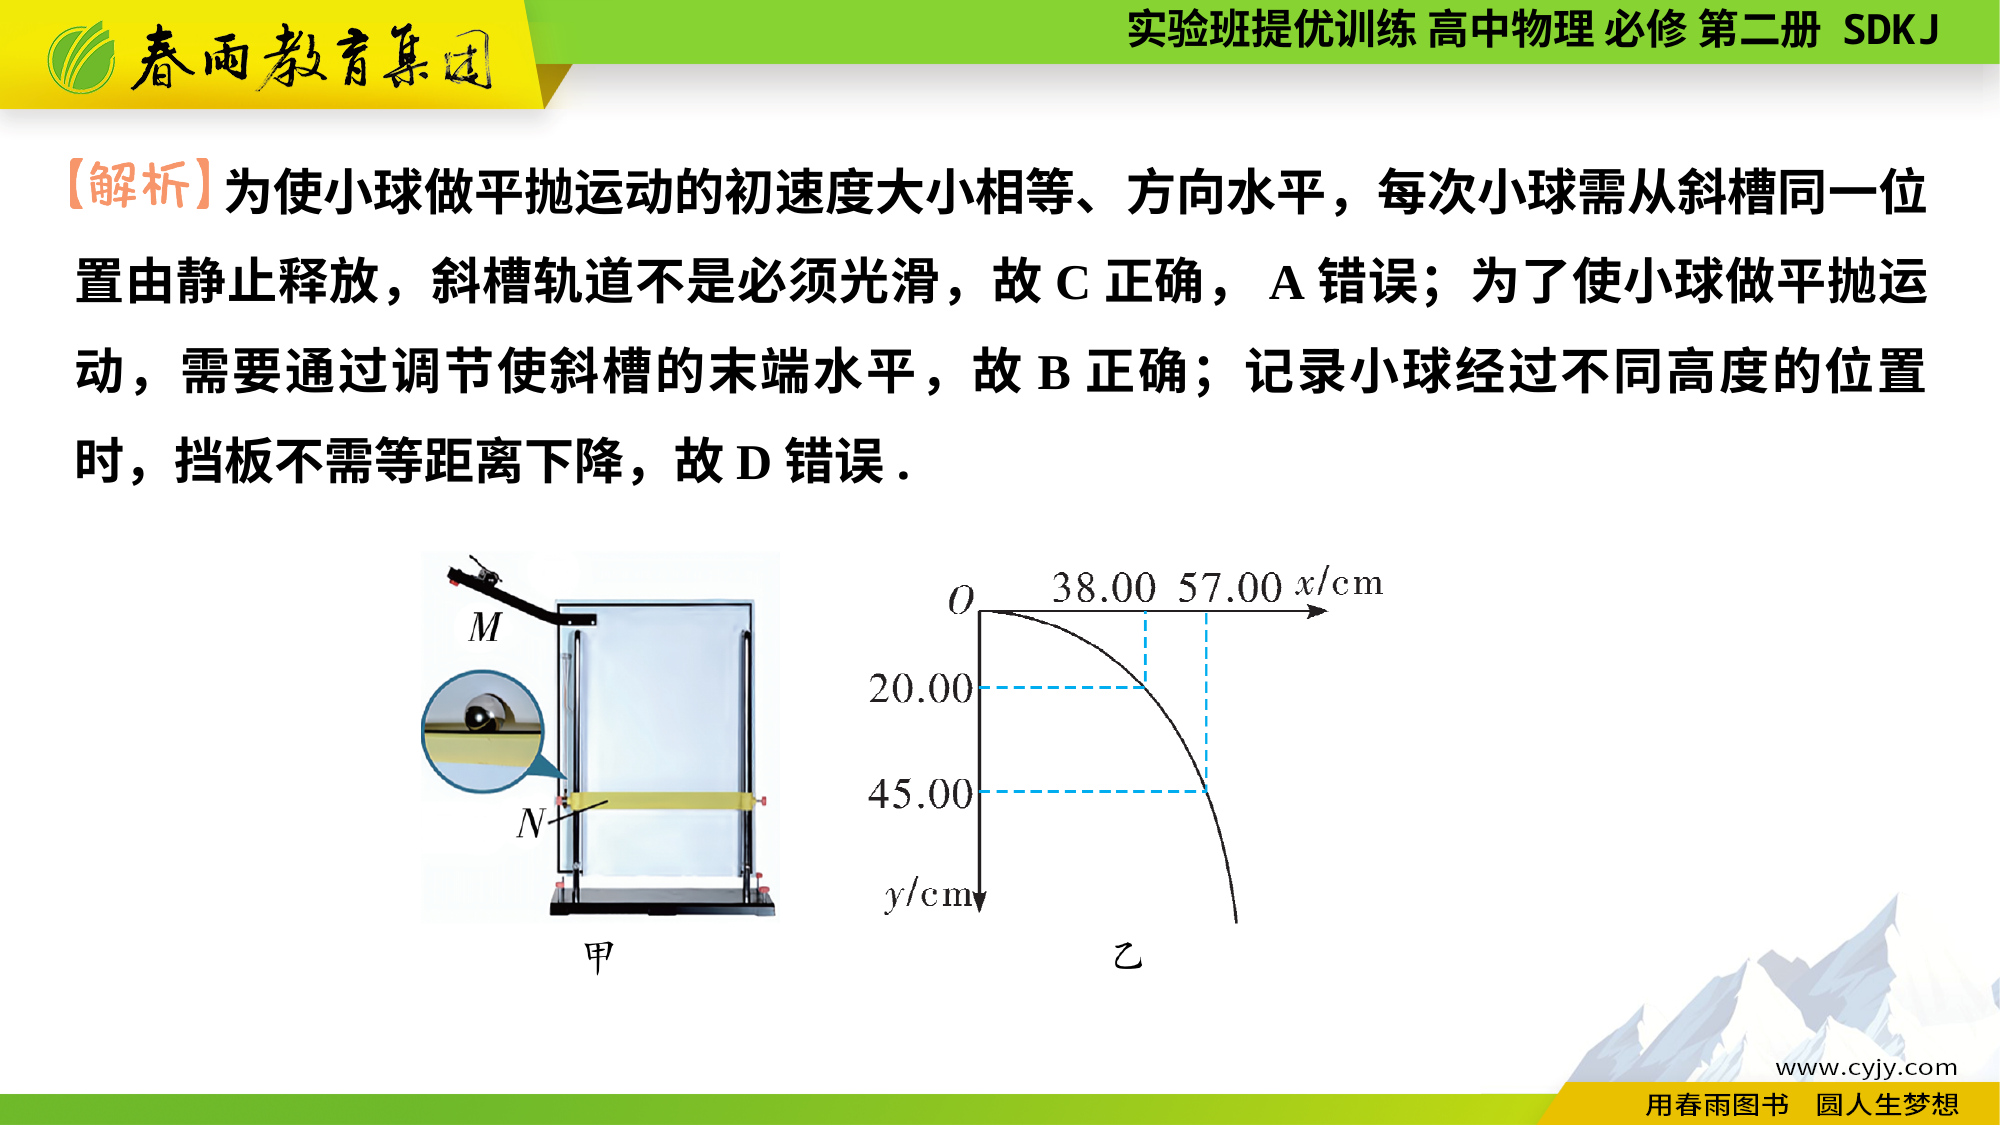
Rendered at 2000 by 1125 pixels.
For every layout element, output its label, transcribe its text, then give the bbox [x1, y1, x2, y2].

list 为使小球做平抛运动的初速度大小相等、方向水平，每次小球需从斜槽同一位置由静止释放，斜槽轨道不是必须光滑，故C正确，A错误；为了使小球做平抛运动，需要通过调节使斜槽的末端水平，故B正确；记录小球经过不同高度的位置时，挡板不需等距离下降，故D错误. [59, 122, 1944, 490]
picture [0, 0, 2000, 1125]
